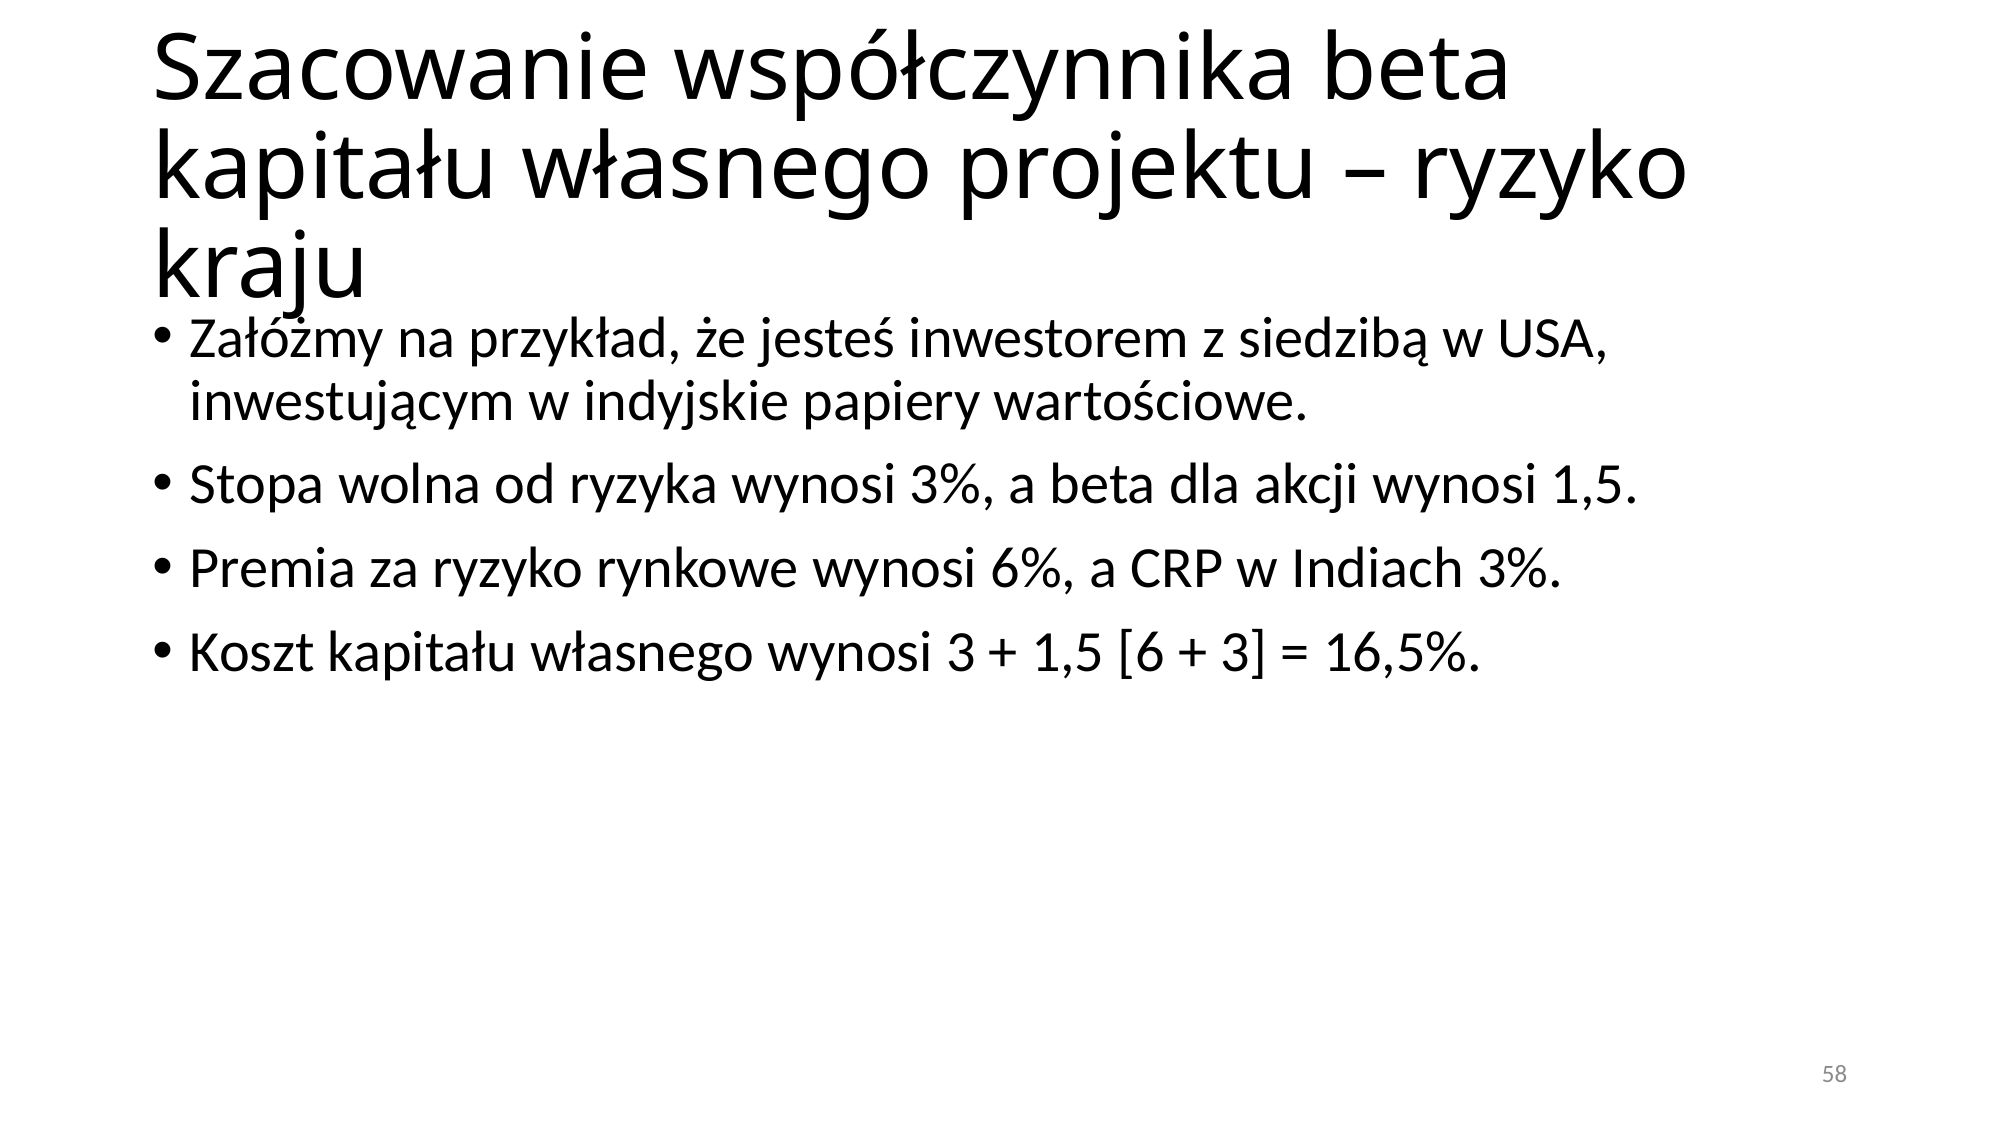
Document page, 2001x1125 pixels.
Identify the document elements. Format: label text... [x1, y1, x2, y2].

slide_number 58 [1412, 1042, 1863, 1103]
list Załóżmy na przykład, że jesteś inwestorem z siedzibą w USA, inwestującym w indyjskie papiery wartościowe. Stopa wolna od ryzyka wynosi 3%, a beta dla akcji wynosi 1,5. Premia za ryzyko rynkowe wynosi 6%, a CRP w Indiach 3%. Koszt kapitału własnego wynosi 3 + 1,5 [6 + 3] = 16,5%. [137, 299, 1863, 1014]
title Szacowanie współczynnika beta kapitału własnego projektu – ryzyko kraju [137, 59, 1863, 278]
